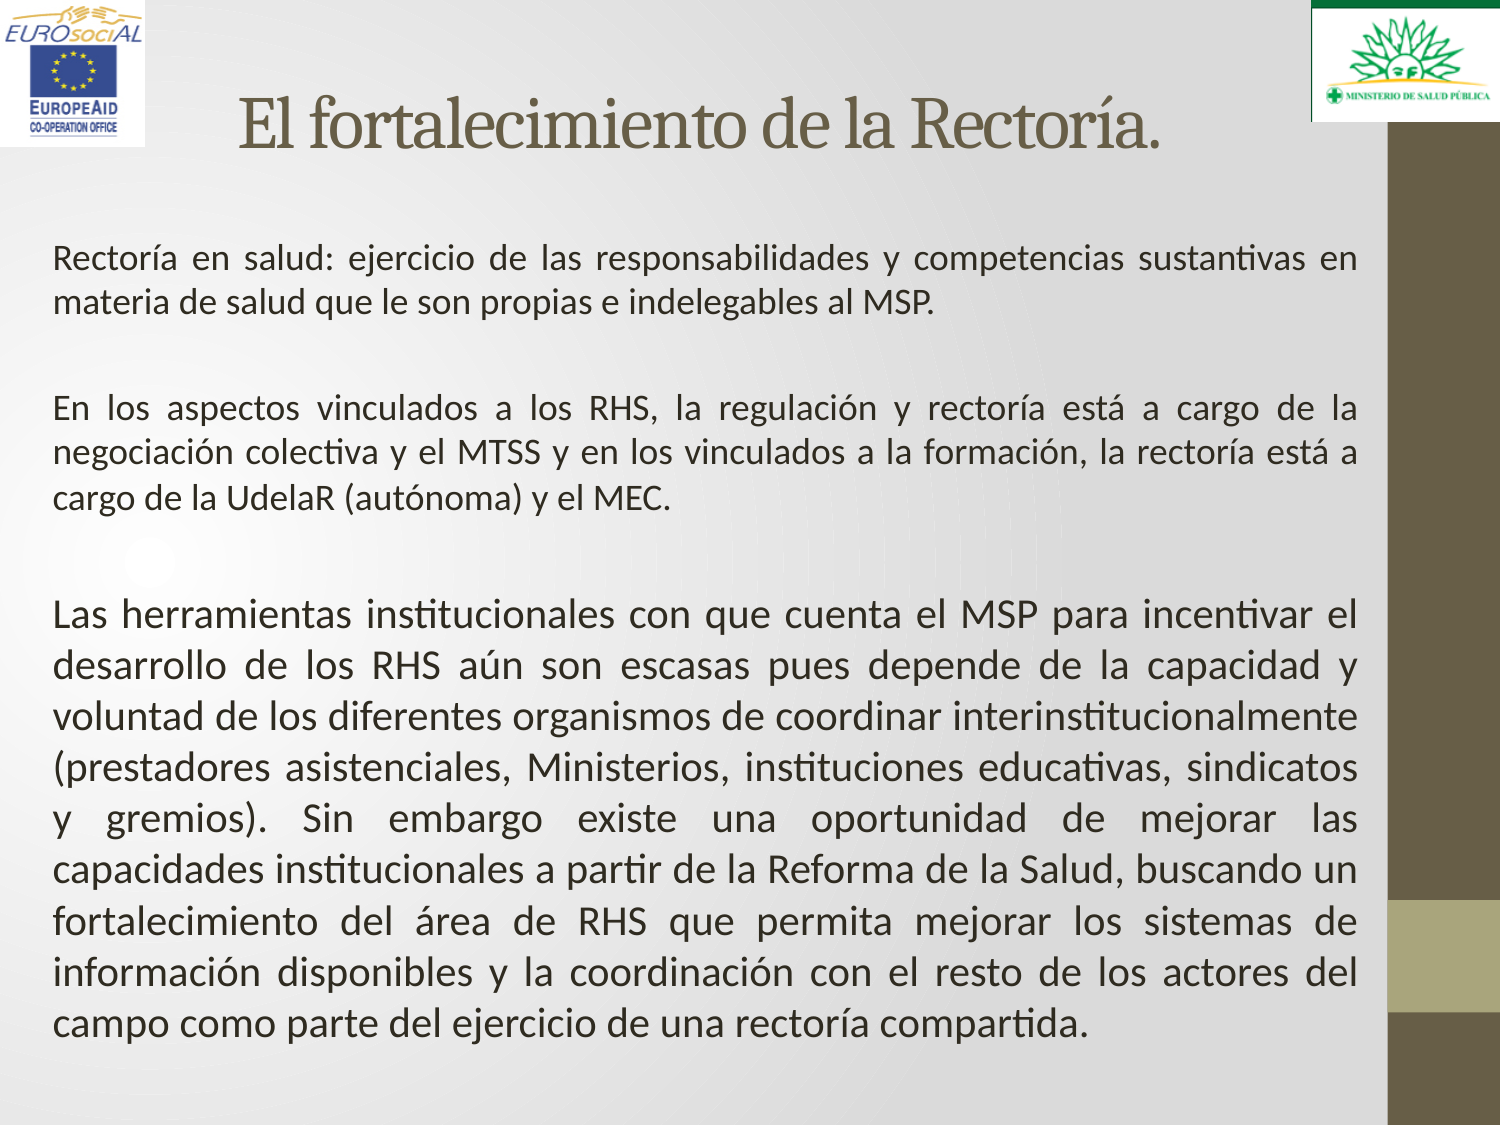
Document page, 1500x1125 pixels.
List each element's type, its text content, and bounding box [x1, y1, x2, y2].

picture [1310, 0, 1500, 122]
title El fortalecimiento de la Rectoría. [75, 24, 1325, 213]
picture [0, 0, 146, 148]
list Rectoría en salud: ejercicio de las responsabilidades y competencias sustantivas en materia de salud que le son propias e indelegables al MSP. En los aspectos vinculados a los RHS, la regulación y rectoría está a cargo de la negociación colectiva y el MTSS y en los vinculados a la formación, la rectoría está a cargo de la UdelaR (autónoma) y el MEC. Las herramientas institucionales con que cuenta el MSP para incentivar el desarrollo de los RHS aún son escasas pues depende de la capacidad y voluntad de los diferentes organismos de coordinar interinstitucionalmente (prestadores asistenciales, Ministerios, instituciones educativas, sindicatos y gremios). Sin embargo existe una oportunidad de mejorar las capacidades institucionales a partir de la Reforma de la Salud, buscando un fortalecimiento del área de RHS que permita mejorar los sistemas de información disponibles y la coordinación con el resto de los actores del campo como parte del ejercicio de una rectoría compartida. [37, 224, 1375, 1115]
